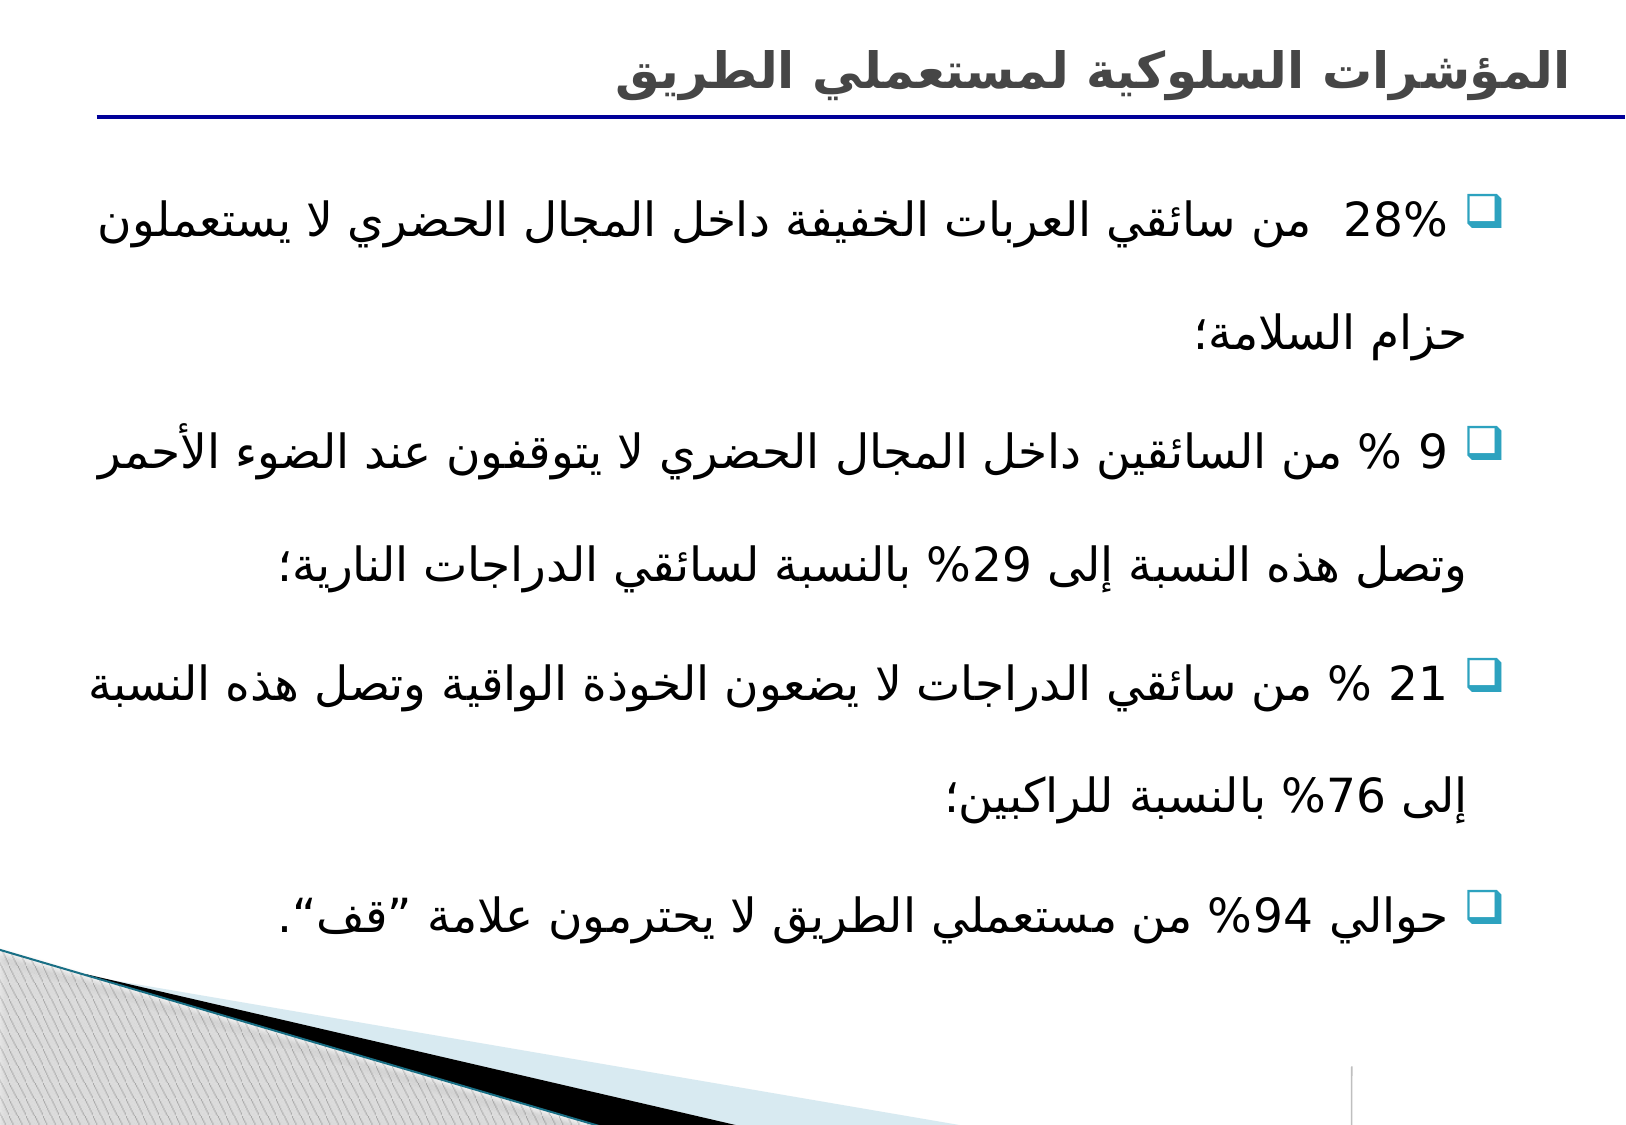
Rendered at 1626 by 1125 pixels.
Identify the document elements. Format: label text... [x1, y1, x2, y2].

list 28% من سائقي العربات الخفيفة داخل المجال الحضري لا يستعملون حزام السلامة؛ 9 % من السائقين داخل المجال الحضري لا يتوقفون عند الضوء الأحمر وتصل هذه النسبة إلى 29% بالنسبة لسائقي الدراجات النارية؛ 21 % من سائقي الدراجات لا يضعون الخوذة الواقية وتصل هذه النسبة إلى 76% بالنسبة للراكبين؛ حوالي 94% من مستعملي الطريق لا يحترمون علامة ”قف“. [32, 125, 1580, 1071]
text_box المؤشرات السلوكية لمستعملي الطريق [106, 31, 1586, 113]
